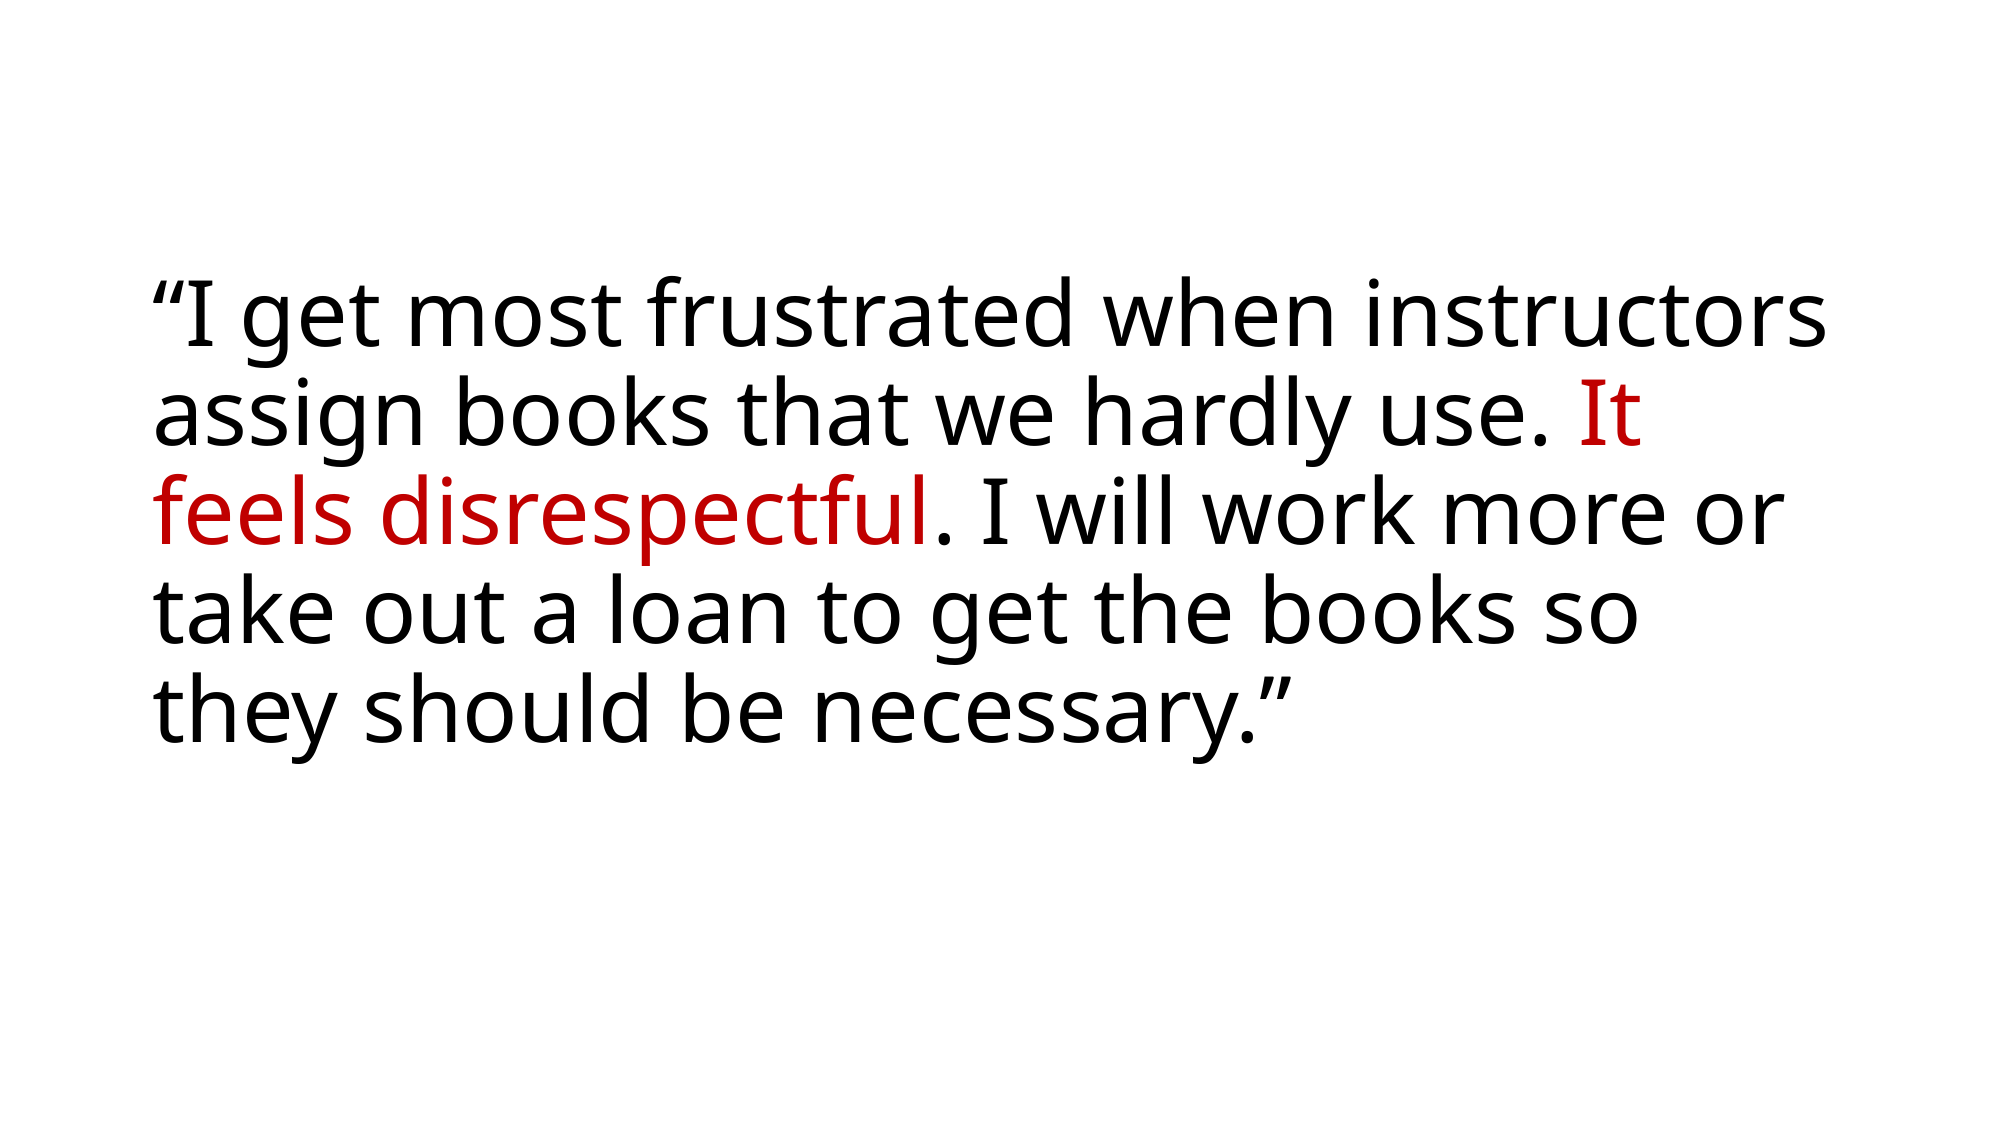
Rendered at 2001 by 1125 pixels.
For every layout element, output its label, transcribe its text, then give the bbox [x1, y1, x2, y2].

title “I get most frustrated when instructors assign books that we hardly use. It feels disrespectful. I will work more or take out a loan to get the books so they should be necessary.” [137, 59, 1863, 970]
